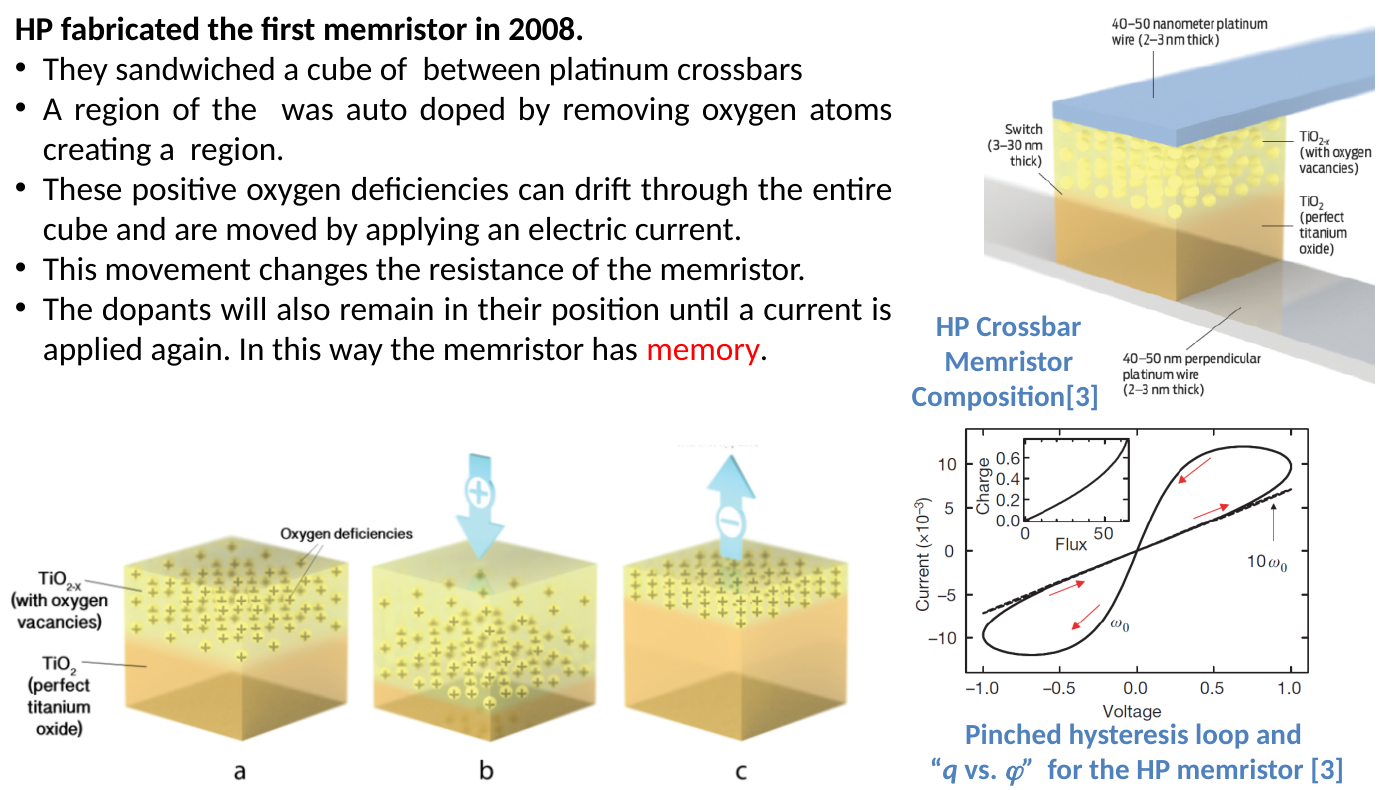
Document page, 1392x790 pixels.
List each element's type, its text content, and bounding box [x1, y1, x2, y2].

picture [984, 2, 1375, 408]
picture [908, 420, 1315, 725]
text_box Pinched hysteresis loop and “q vs. ” for the HP memristor [3] [896, 707, 1378, 790]
picture [0, 445, 855, 790]
text_box HP Crossbar Memristor Composition[3] [896, 300, 1121, 420]
